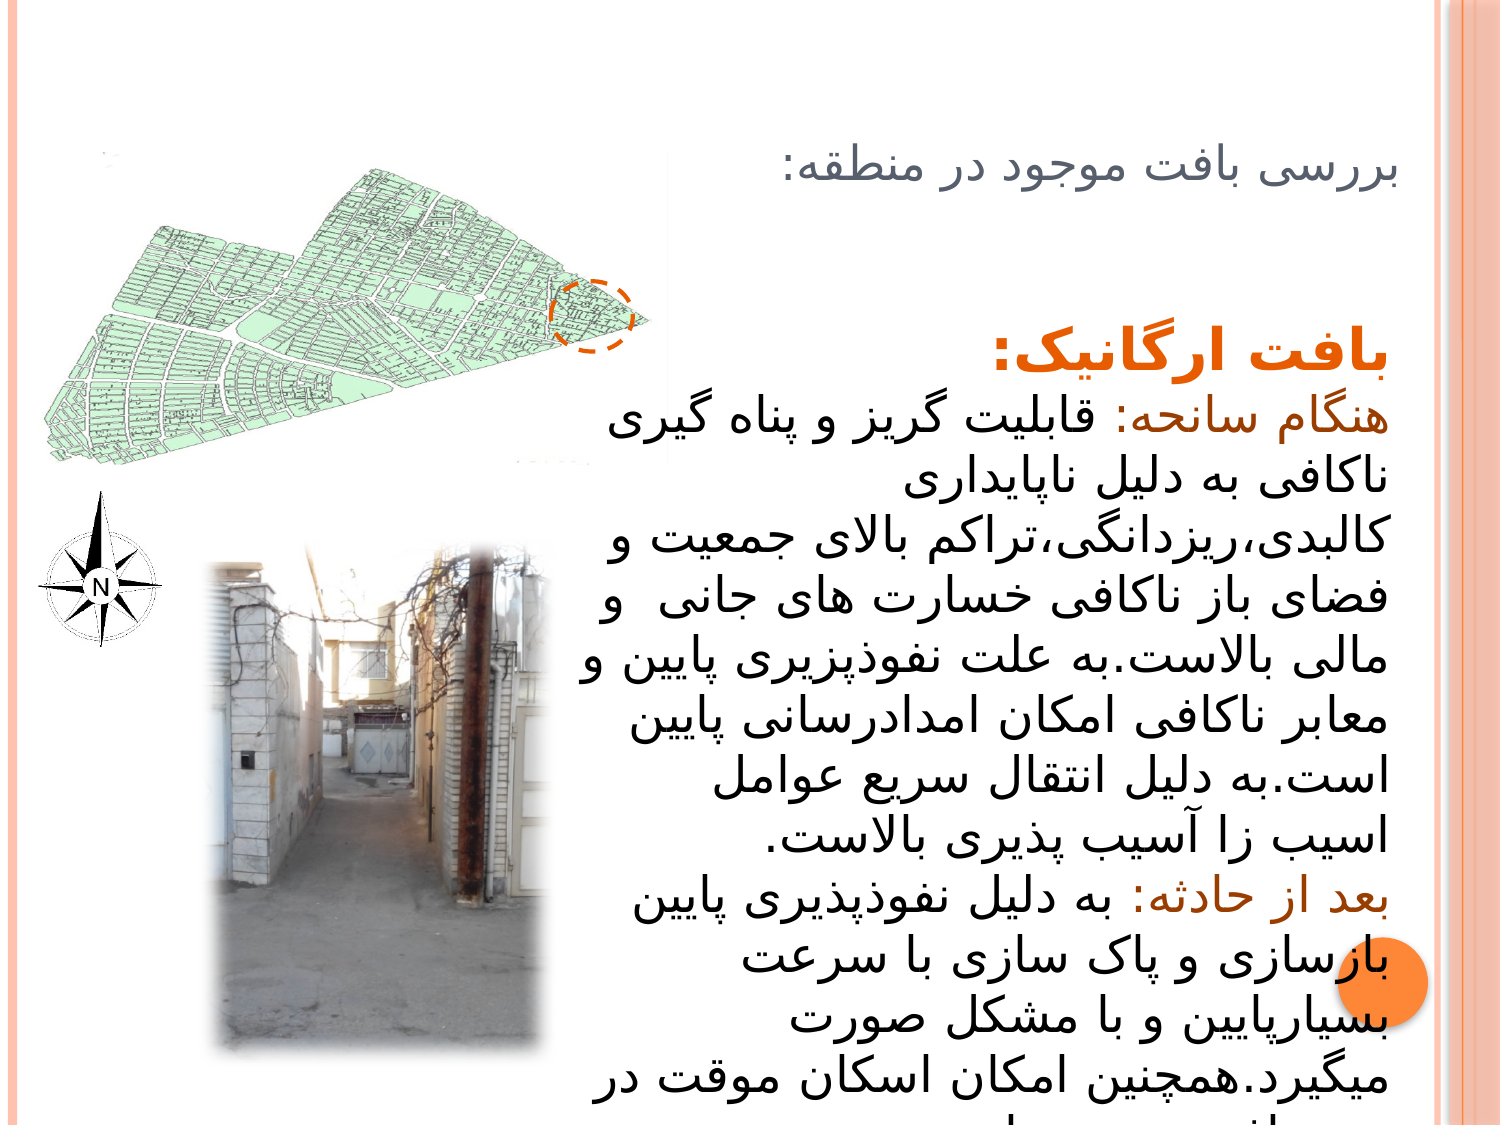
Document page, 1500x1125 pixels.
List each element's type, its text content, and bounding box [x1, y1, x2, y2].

title بررسی بافت موجود در منطقه: [667, 82, 1418, 198]
picture [34, 151, 669, 470]
text_box بافت ارگانیک: هنگام سانحه: قابلیت گریز و پناه گیری ناکافی به دلیل ناپایداری کالبدی،ریزدانگی،تراکم بالای جمعیت و فضای باز ناکافی خسارت های جانی و مالی بالاست.به علت نفوذپزیری پایین و معابر ناکافی امکان امدادرسانی پایین است.به دلیل انتقال سریع عوامل اسیب زا آسیب پذیری بالاست. بعد از حادثه: به دلیل نفوذپذیری پایین بازسازی و پاک سازی با سرعت بسیارپایین و با مشکل صورت میگیرد.همچنین امکان اسکان موقت در خود بافت وجود ندارد. [562, 304, 1407, 1125]
picture [198, 538, 556, 1067]
picture [37, 491, 163, 648]
